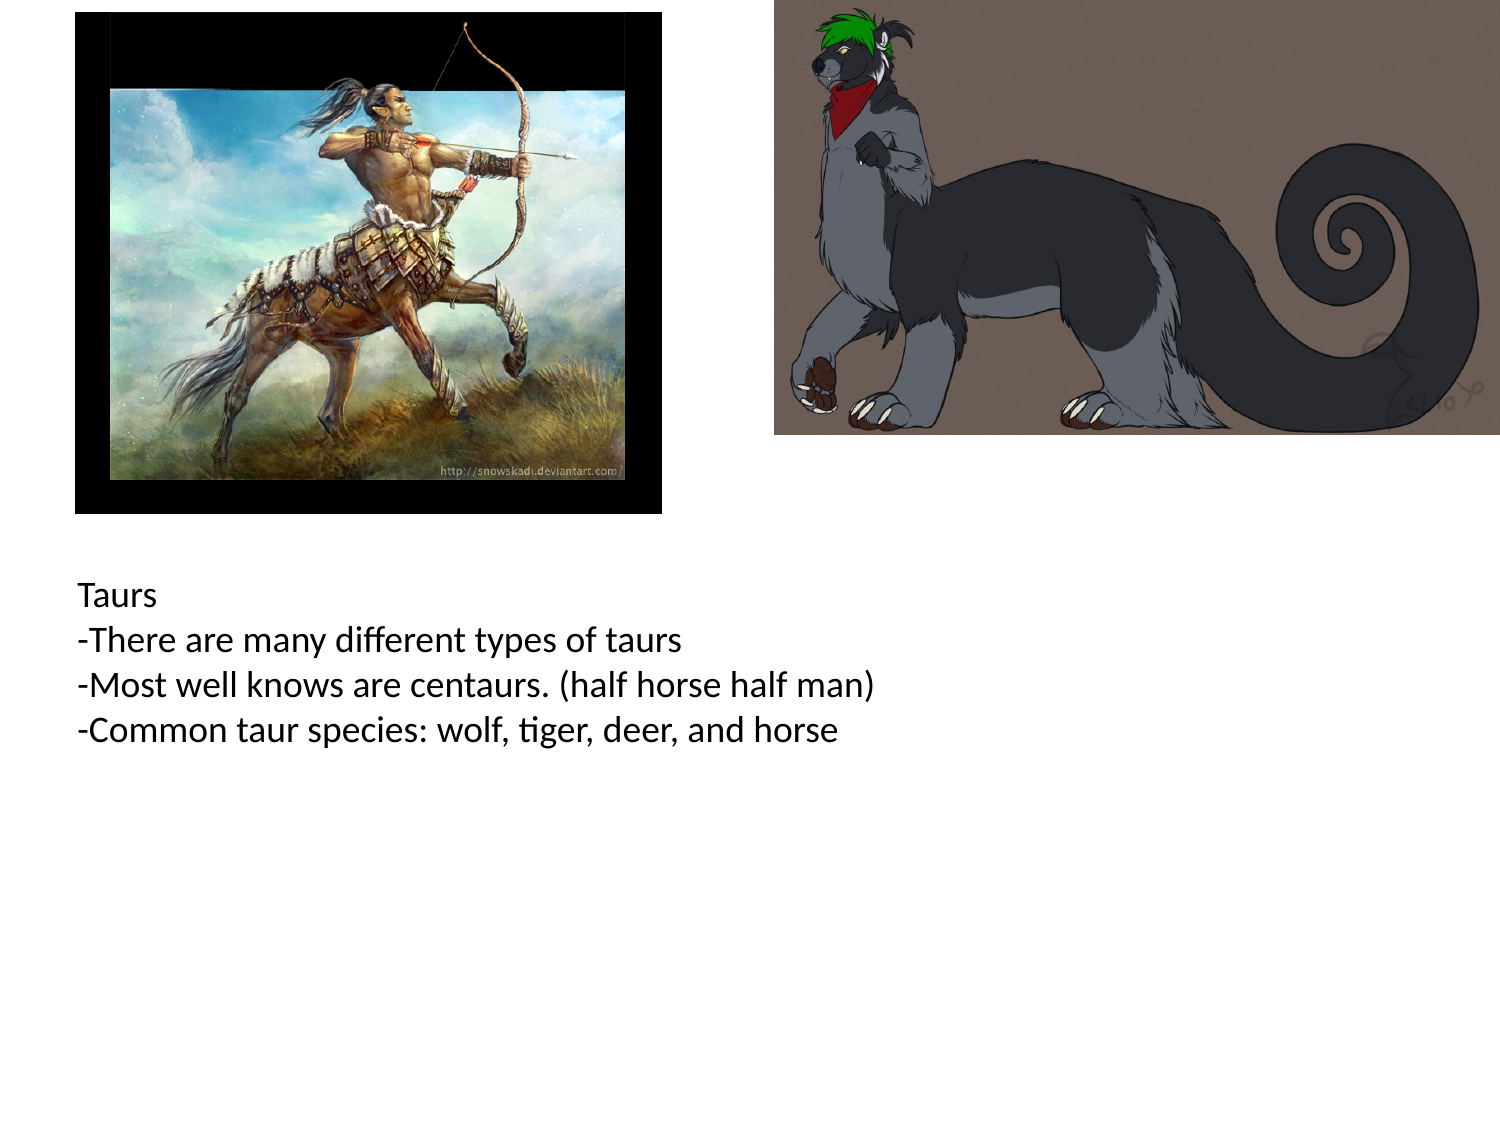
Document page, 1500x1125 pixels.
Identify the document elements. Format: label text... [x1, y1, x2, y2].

picture [774, 0, 1500, 436]
picture [74, 12, 663, 514]
text_box Taurs -There are many different types of taurs -Most well knows are centaurs. (half horse half man) -Common taur species: wolf, tiger, deer, and horse [62, 562, 1225, 758]
